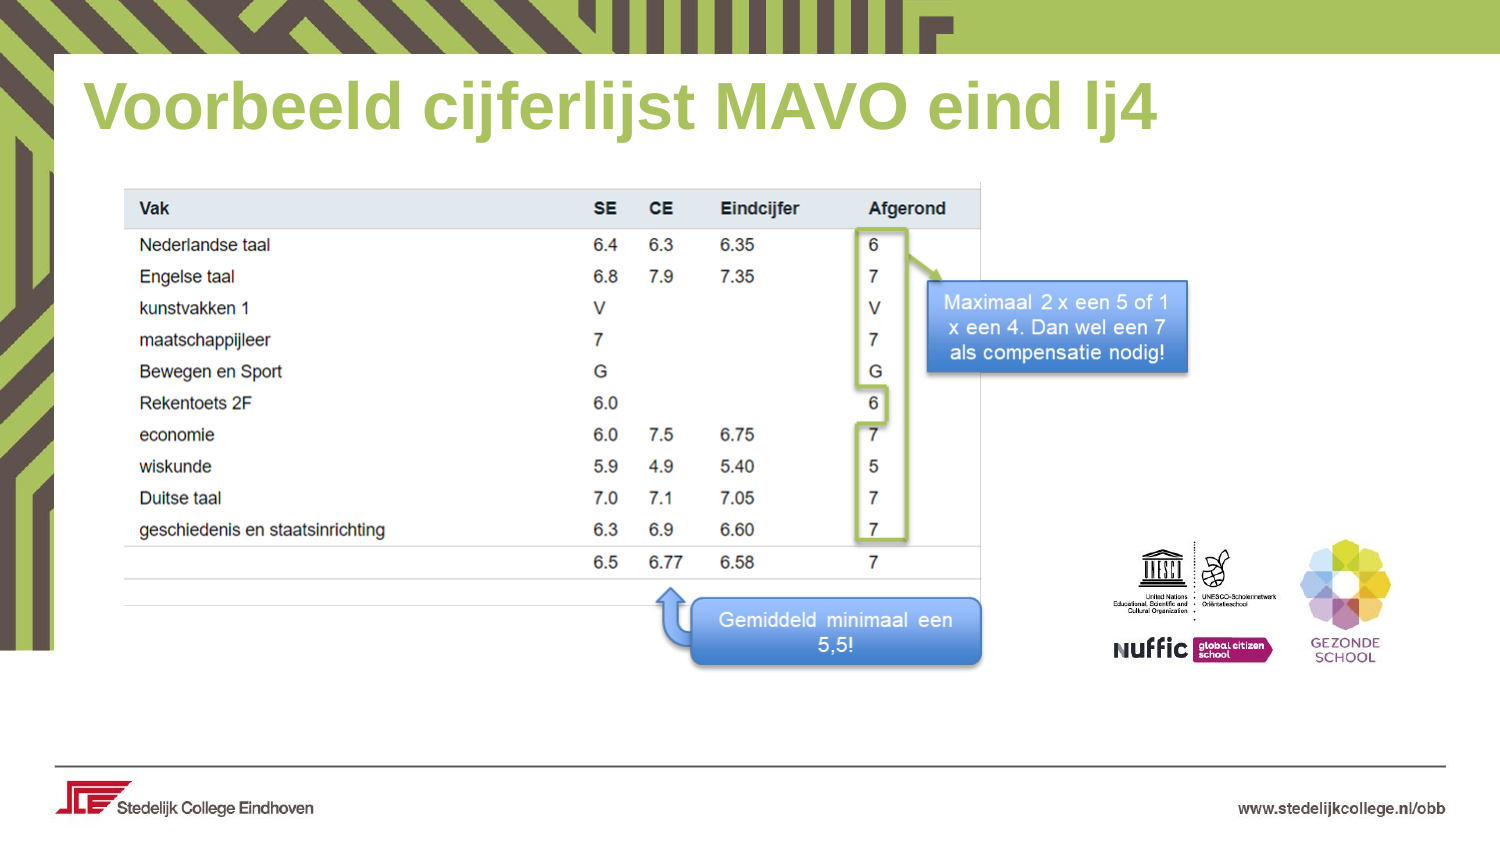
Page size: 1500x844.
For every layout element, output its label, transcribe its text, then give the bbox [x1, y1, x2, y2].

picture [0, 0, 1500, 844]
list Voorbeeld cijferlijst MAVO eind lj4 [68, 70, 1474, 256]
